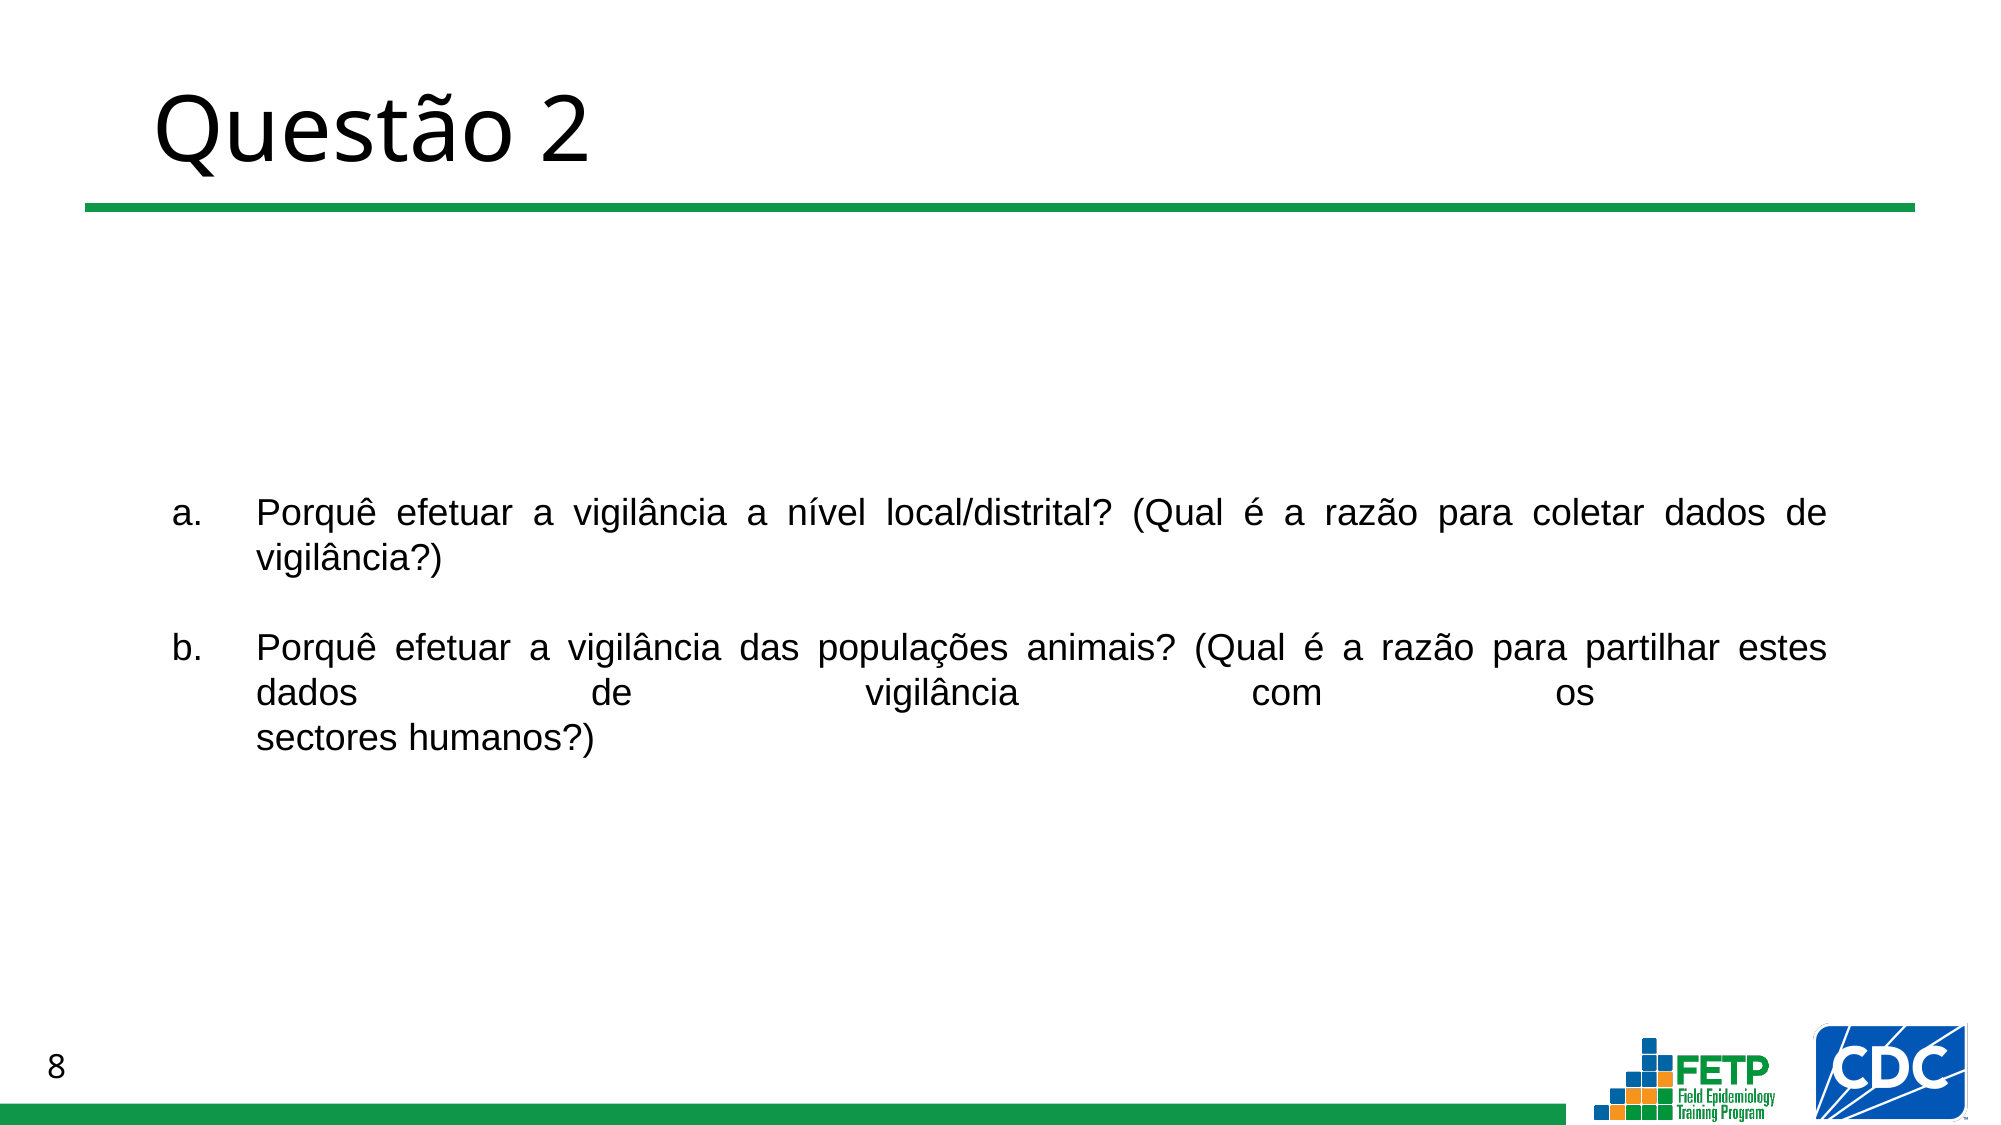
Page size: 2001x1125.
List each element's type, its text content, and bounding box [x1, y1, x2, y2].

picture [1594, 1038, 1775, 1122]
picture [1813, 1023, 1968, 1122]
list Porquê efetuar a vigilância a nível local/distrital? (Qual é a razão para coletar dados de vigilância?) Porquê efetuar a vigilância das populações animais? (Qual é a razão para partilhar estes dados de vigilância com os sectores humanos?) [157, 242, 1843, 1004]
title Questão 2 [137, 75, 1863, 207]
